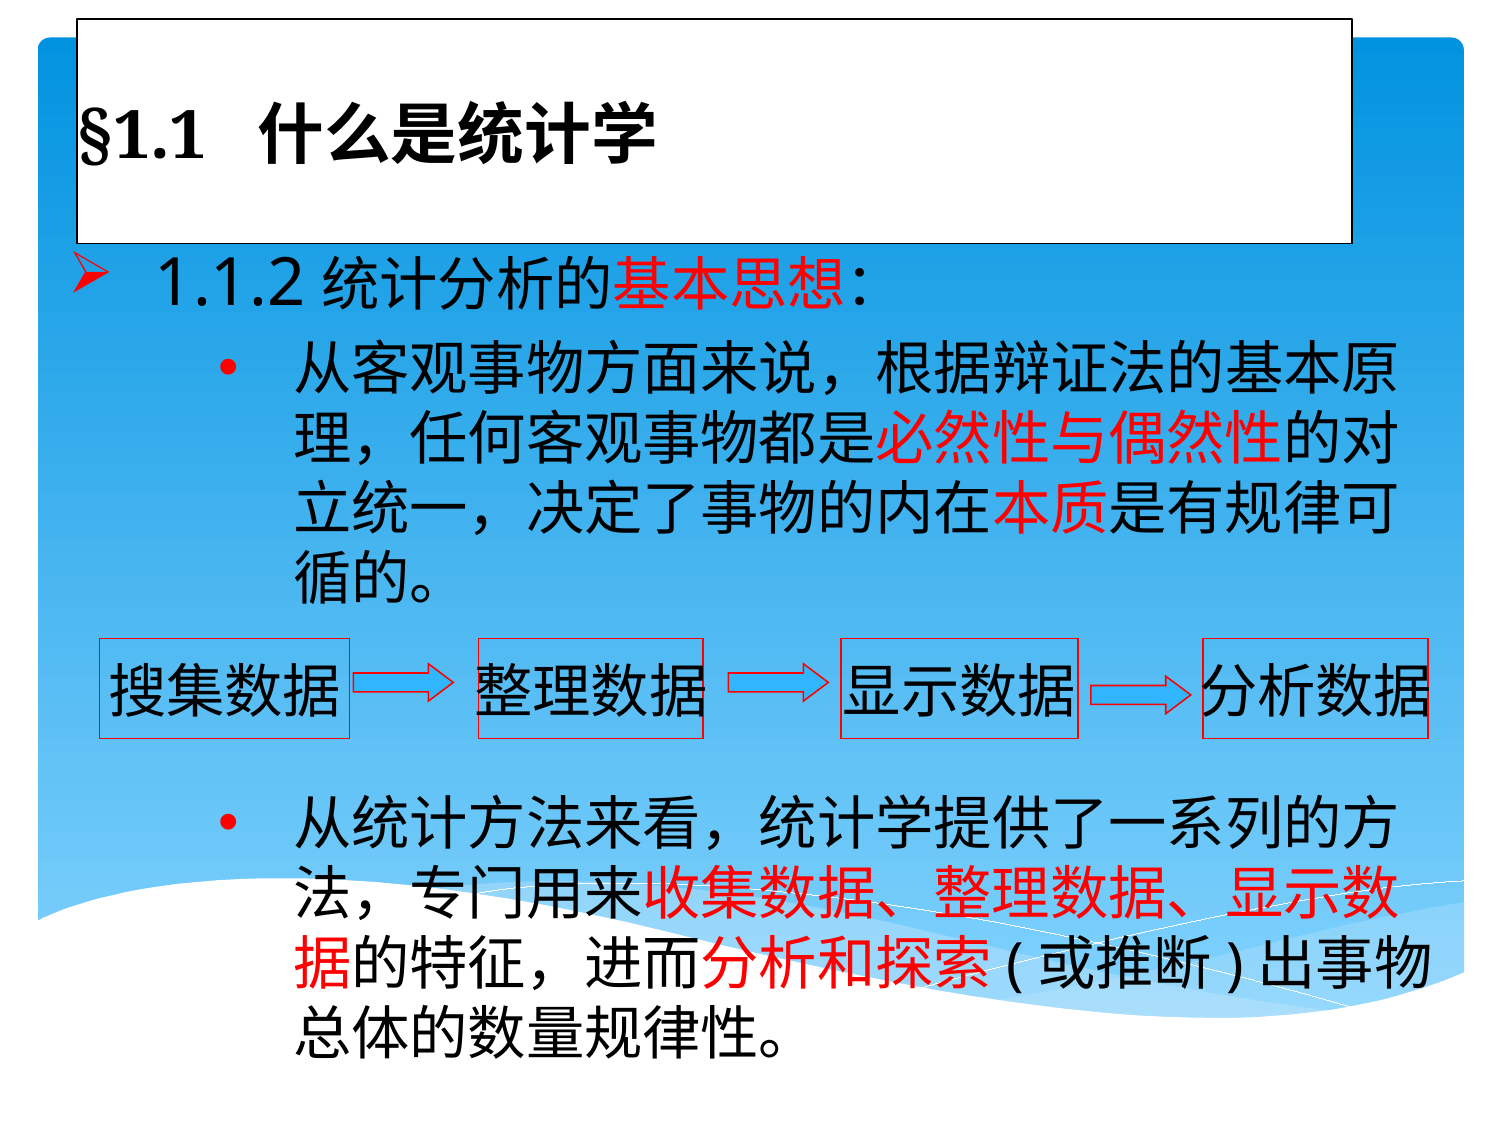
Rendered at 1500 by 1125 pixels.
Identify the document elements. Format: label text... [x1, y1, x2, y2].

title §1.1 什么是统计学 [76, 19, 1352, 244]
subtitle 1.1.2统计分析的基本思想： 从客观事物方面来说，根据辩证法的基本原理，任何客观事物都是必然性与偶然性的对立统一，决定了事物的内在本质是有规律可循的。 从统计方法来看，统计学提供了一系列的方法，专门用来收集数据、整理数据、显示数据的特征，进而分析和探索(或推断)出事物总体的数量规律性。 [53, 231, 1471, 1035]
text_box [99, 638, 1429, 739]
